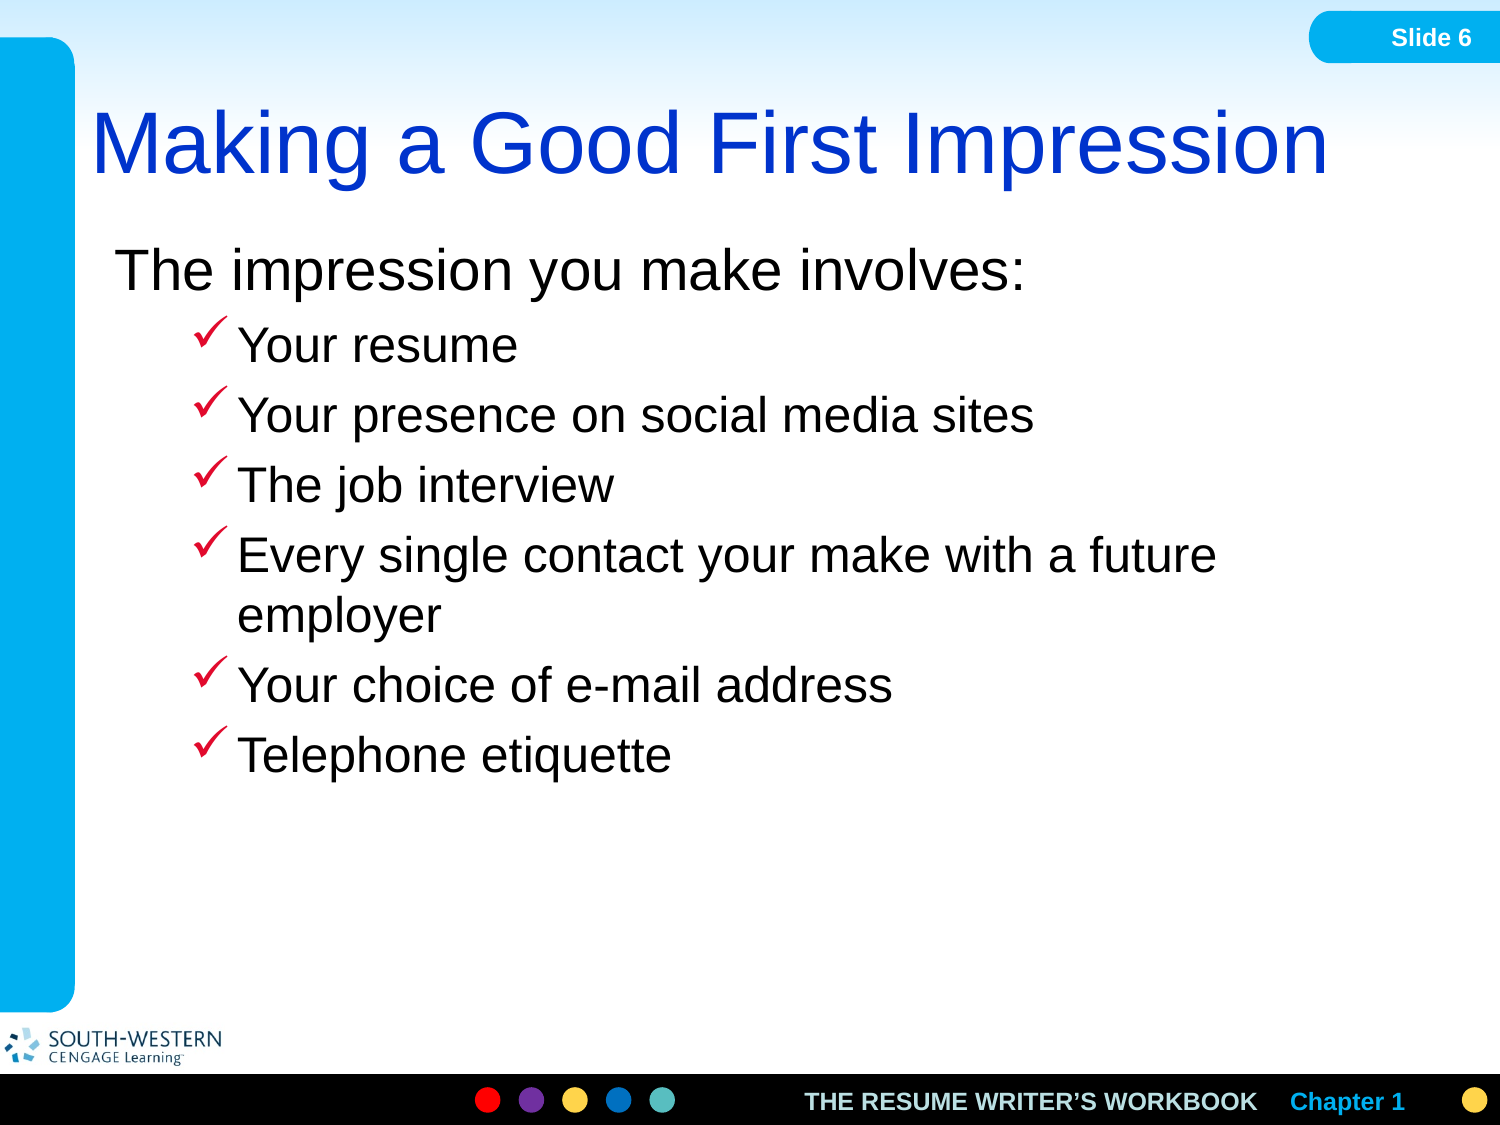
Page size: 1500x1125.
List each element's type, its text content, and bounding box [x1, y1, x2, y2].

slide_number Slide 6 [1312, 13, 1488, 93]
list The impression you make involves: Your resume Your presence on social media sites The job interview Every single contact your make with a future employer Your choice of e-mail address Telephone etiquette [99, 224, 1451, 968]
footer Chapter 1 [1274, 1075, 1476, 1125]
picture [0, 1022, 225, 1073]
title Making a Good First Impression [74, 44, 1426, 233]
